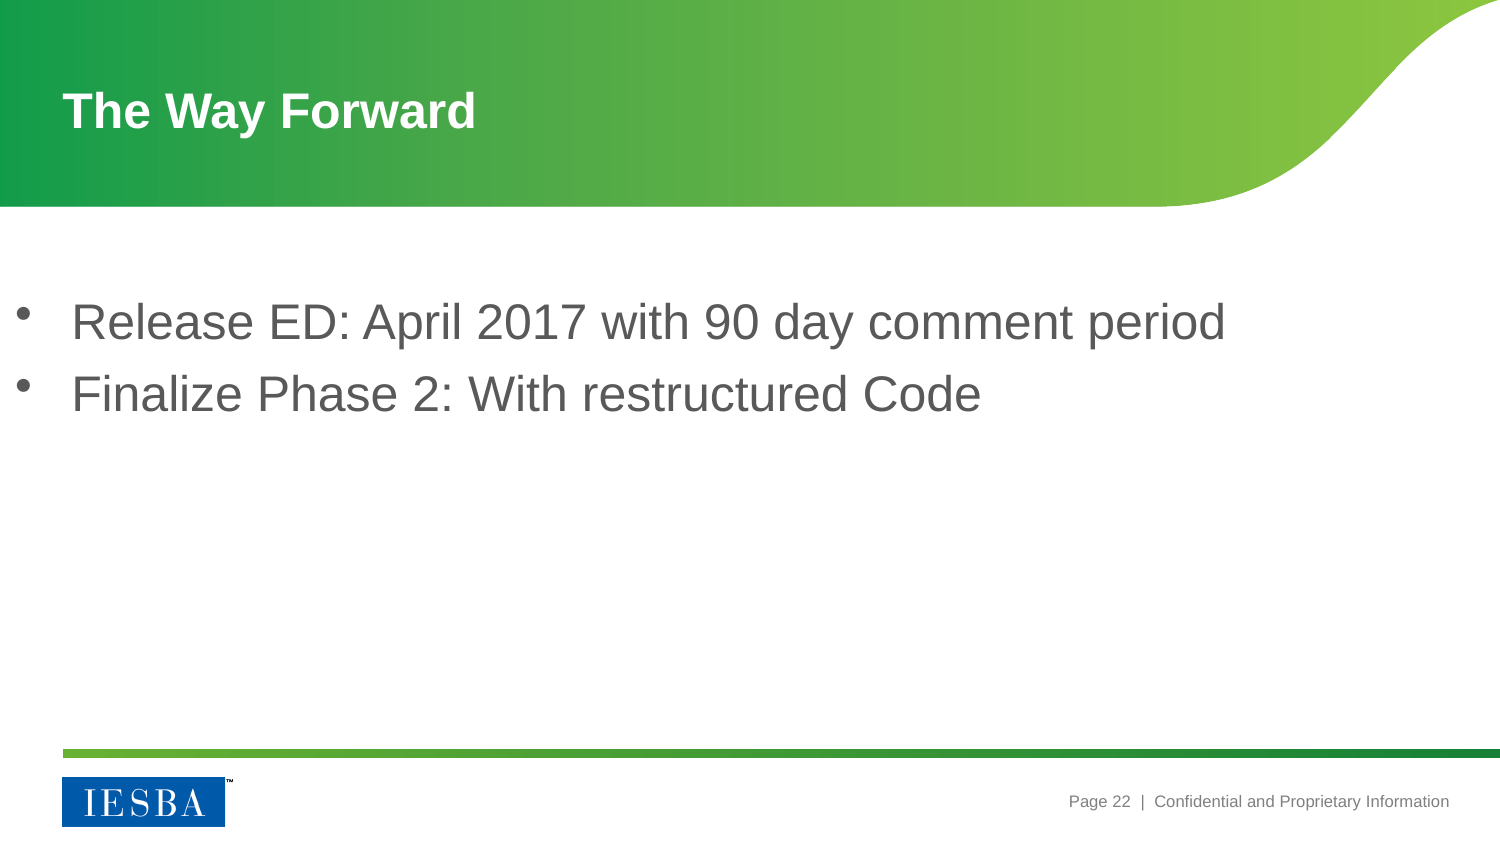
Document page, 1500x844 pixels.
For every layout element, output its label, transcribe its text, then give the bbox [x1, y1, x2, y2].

list Release ED: April 2017 with 90 day comment period Finalize Phase 2: With restructured Code [0, 209, 1500, 747]
picture [0, 0, 1500, 207]
title The Way Forward [62, 75, 1300, 142]
picture [62, 777, 233, 827]
